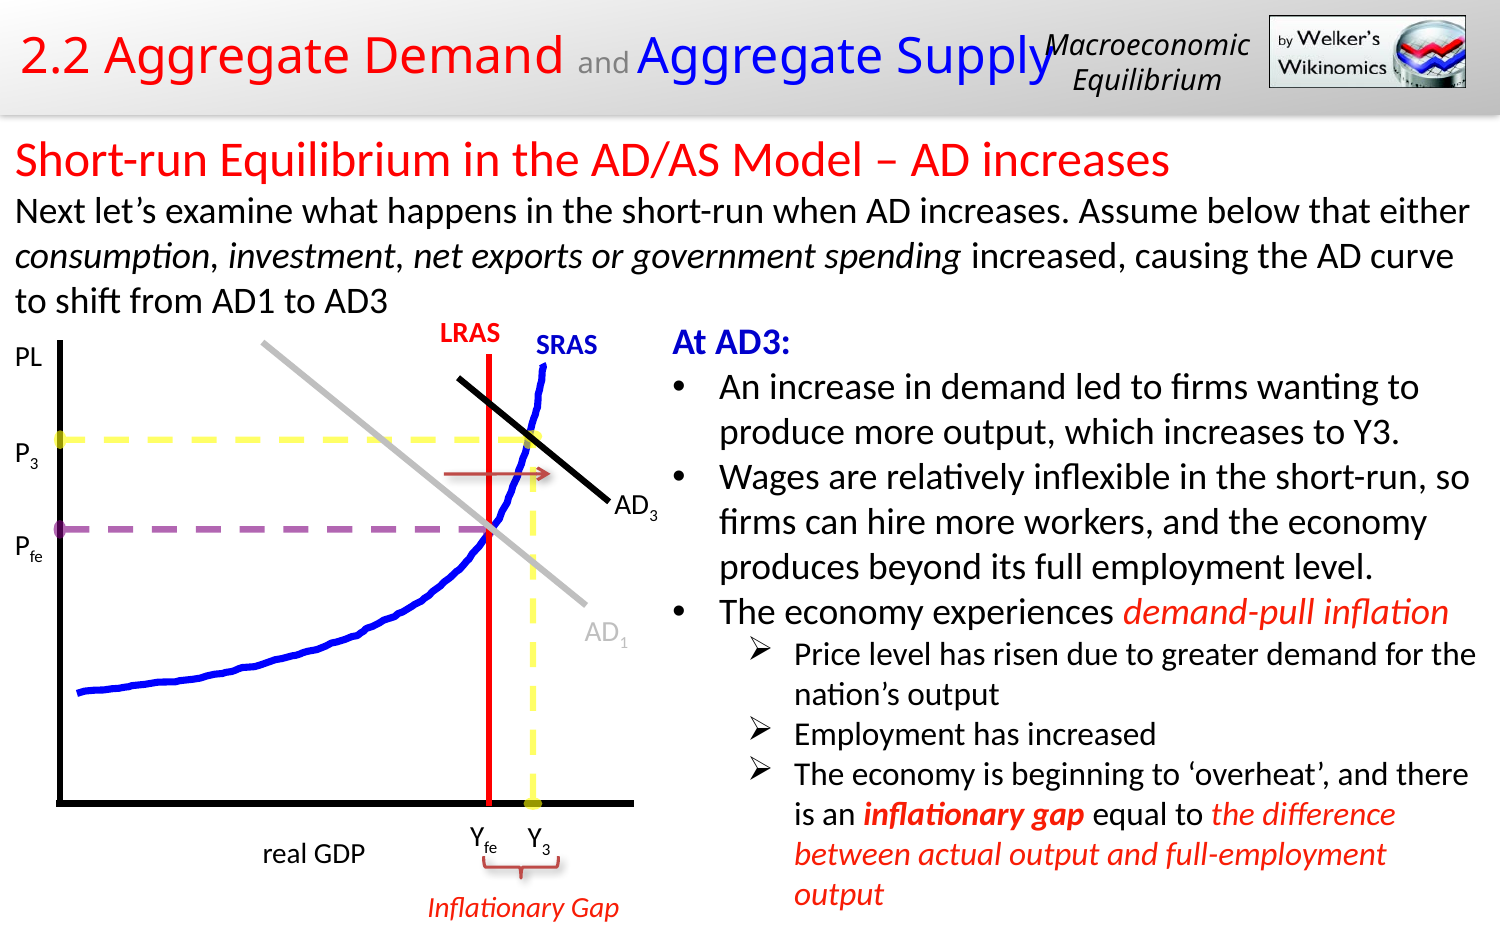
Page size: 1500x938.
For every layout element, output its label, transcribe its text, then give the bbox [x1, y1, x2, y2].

text_box At AD3: An increase in demand led to firms wanting to produce more output, which increases to Y3. Wages are relatively inflexible in the short-run, so firms can hire more workers, and the economy produces beyond its full employment level. The economy experiences demand-pull inflation Price level has risen due to greater demand for the nation’s output Employment has increased The economy is beginning to ‘overheat’, and there is an inflationary gap equal to the difference between actual output and full-employment output [718, 310, 1500, 920]
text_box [0, 305, 716, 932]
text_box Short-run Equilibrium in the AD/AS Model – AD increases Next let’s examine what happens in the short-run when AD increases. Assume below that either consumption, investment, net exports or government spending increased, causing the AD curve to shift from AD1 to AD3 [0, 123, 1500, 310]
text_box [0, 0, 1500, 115]
